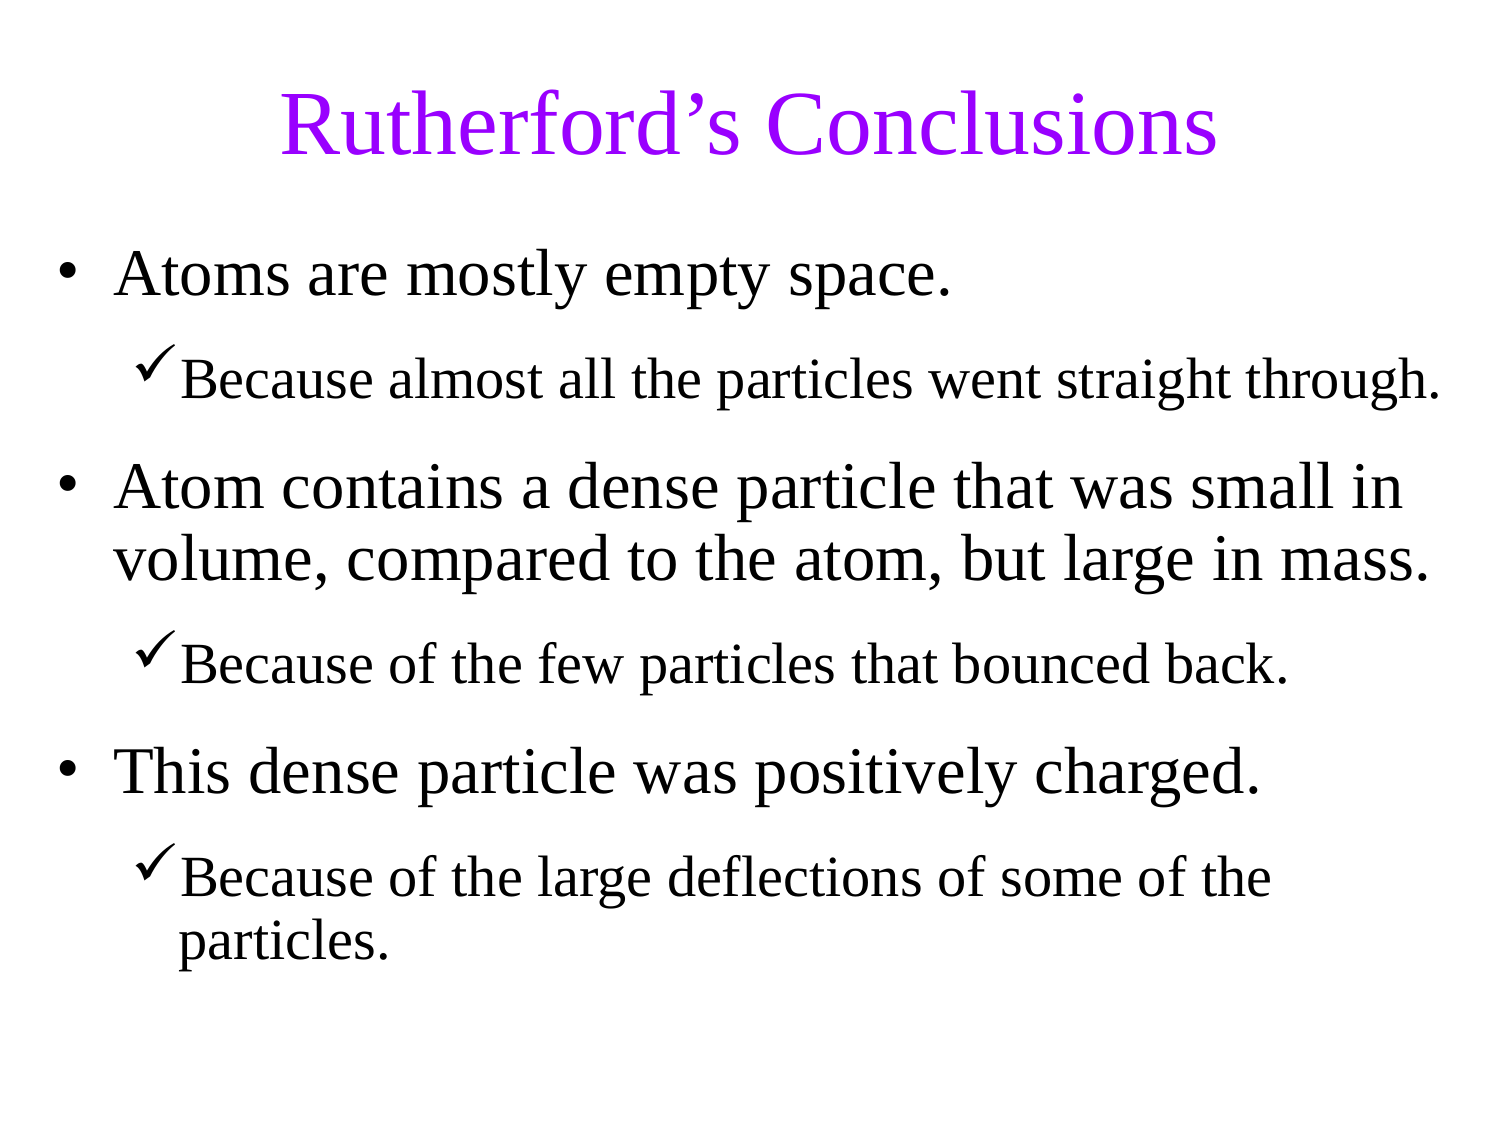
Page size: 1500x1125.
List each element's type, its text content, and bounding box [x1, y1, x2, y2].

text_box Rutherford’s Conclusions [112, 48, 1388, 187]
text_box Atoms are mostly empty space. Because almost all the particles went straight through. Atom contains a dense particle that was small in volume, compared to the atom, but large in mass. Because of the few particles that bounced back. This dense particle was positively charged. Because of the large deflections of some of the particles. [42, 230, 1468, 1005]
